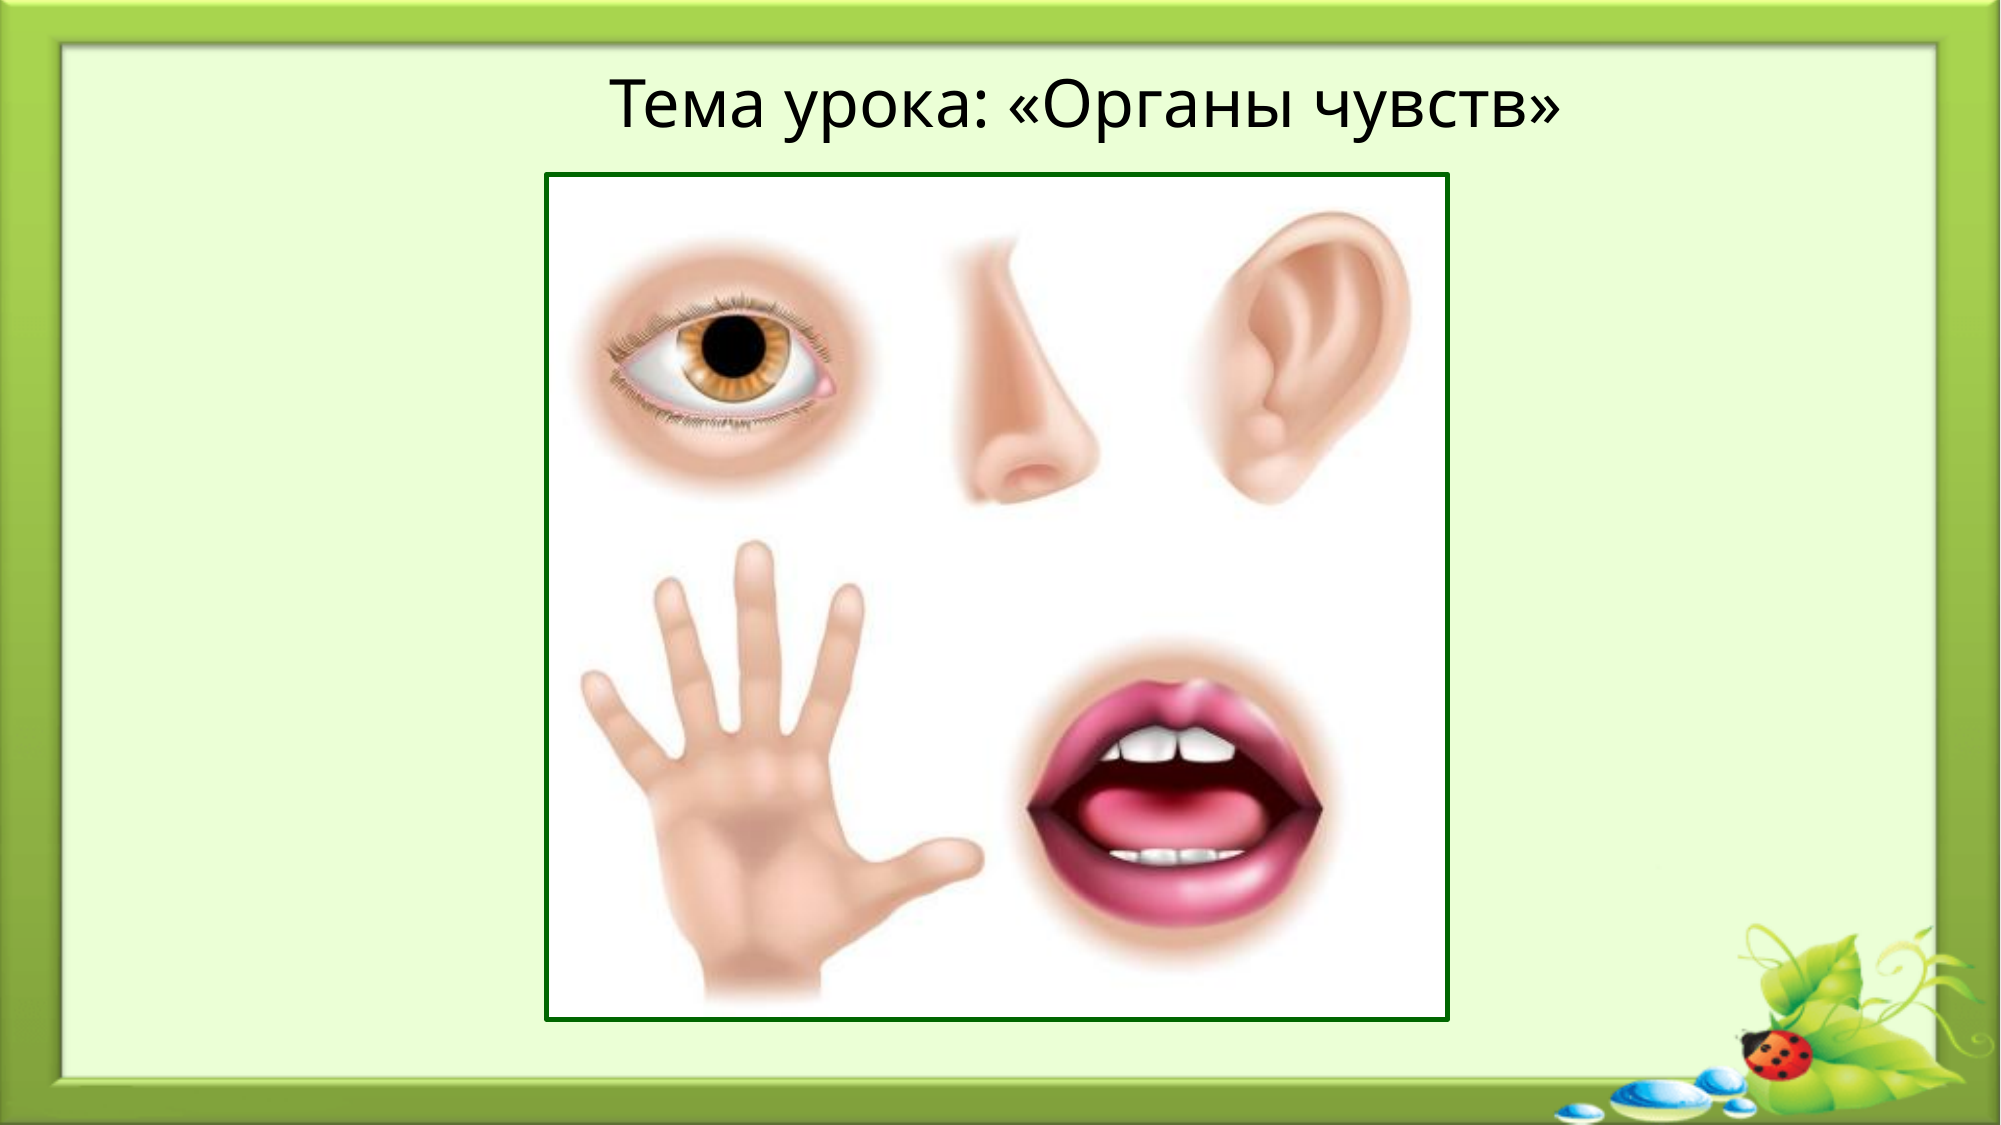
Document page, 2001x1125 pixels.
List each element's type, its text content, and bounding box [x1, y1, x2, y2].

text_box Тема урока: «Органы чувств» [595, 53, 2000, 148]
picture [0, 0, 2001, 1125]
